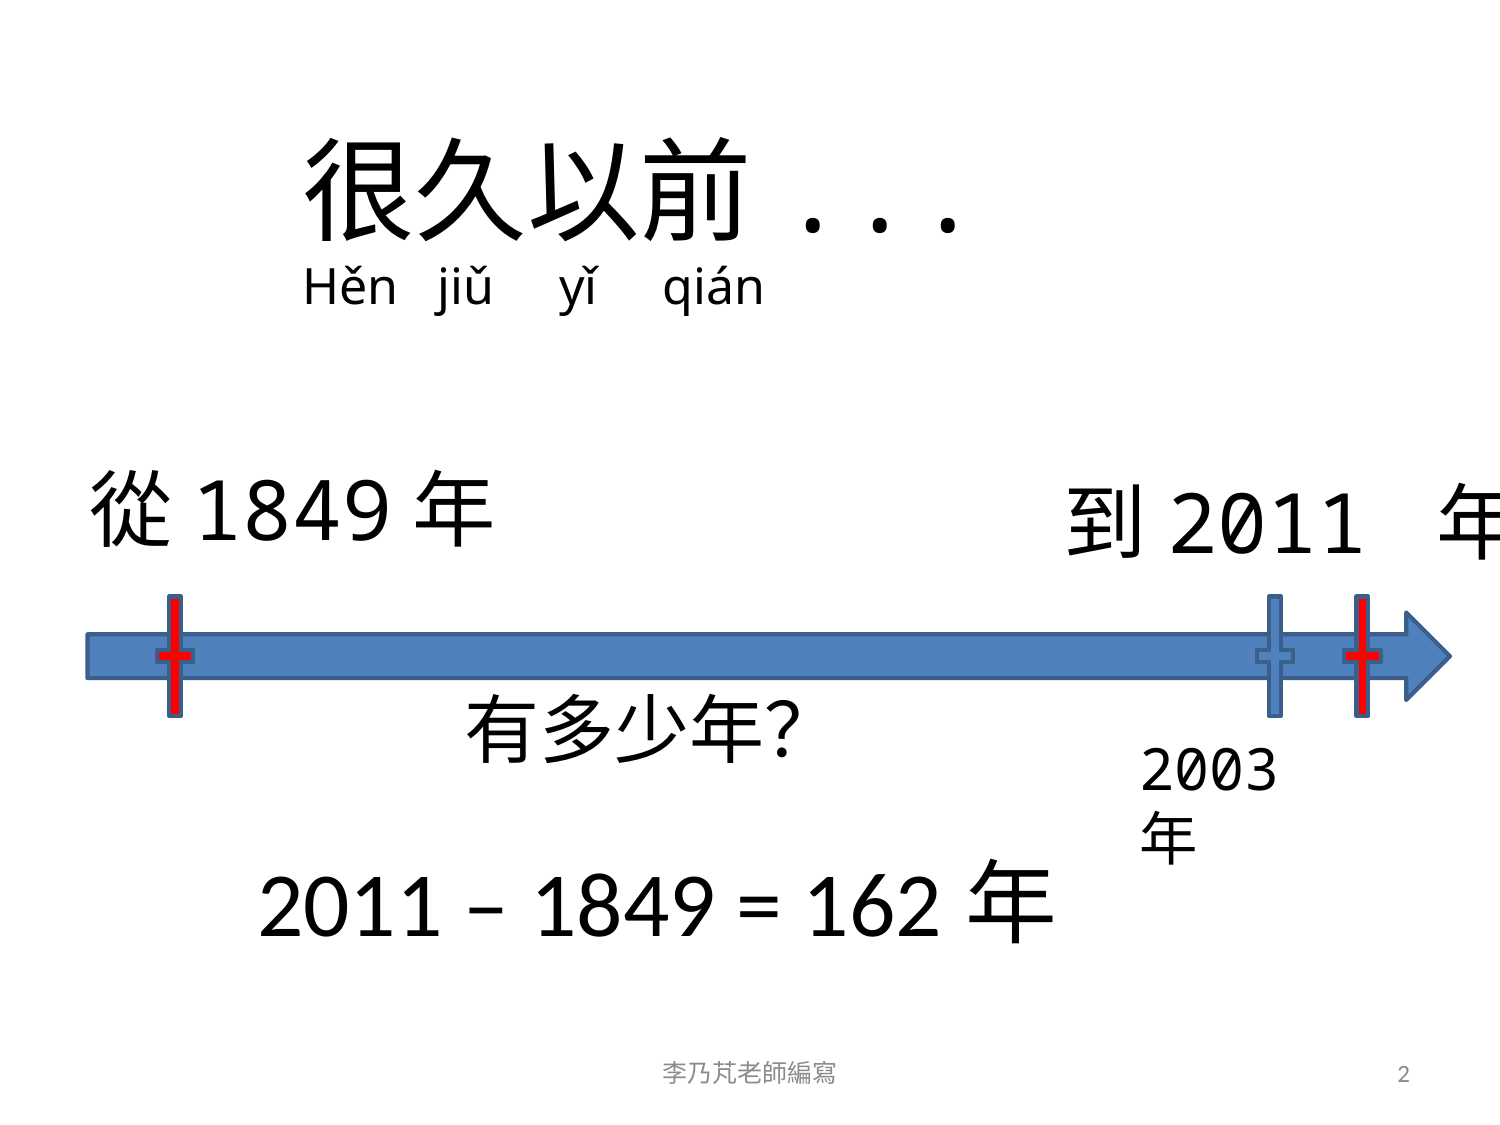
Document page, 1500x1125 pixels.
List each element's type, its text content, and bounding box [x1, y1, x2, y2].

text_box [155, 594, 195, 718]
text_box 從1849年 [74, 450, 525, 565]
text_box [1342, 594, 1383, 718]
text_box 2011 – 1849 = 162年 [242, 837, 1072, 963]
text_box [183, 632, 1267, 681]
slide_number 2 [1074, 1042, 1425, 1103]
text_box 2003年 [1124, 724, 1350, 880]
text_box 到2011 年 [1048, 462, 1500, 578]
text_box [1370, 610, 1453, 702]
text_box 有多少年？ [449, 674, 888, 780]
text_box [1255, 594, 1295, 718]
text_box [1283, 632, 1354, 681]
text_box [85, 632, 167, 681]
text_box 很久以前... Hěn jiǔ yǐ qián [287, 112, 1000, 323]
footer 李乃芃老師編寫 [512, 1042, 988, 1103]
